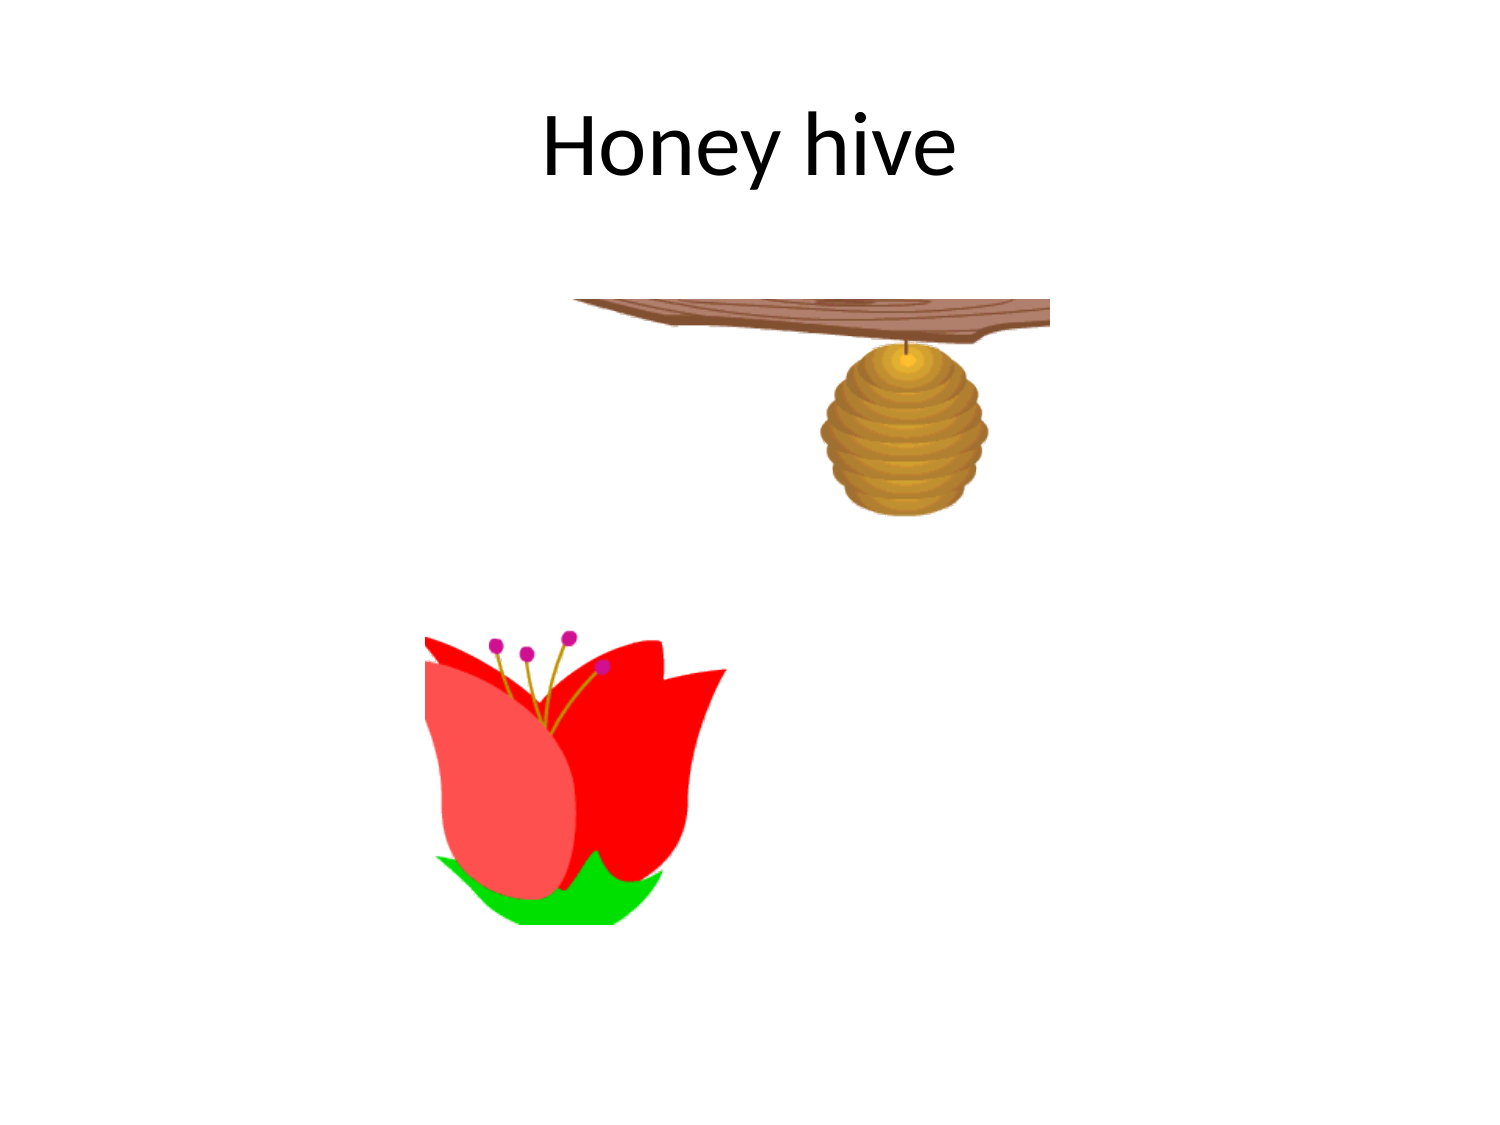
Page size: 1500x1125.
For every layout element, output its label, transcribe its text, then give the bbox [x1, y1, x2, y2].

title Honey hive [75, 45, 1425, 233]
picture [424, 299, 1051, 926]
